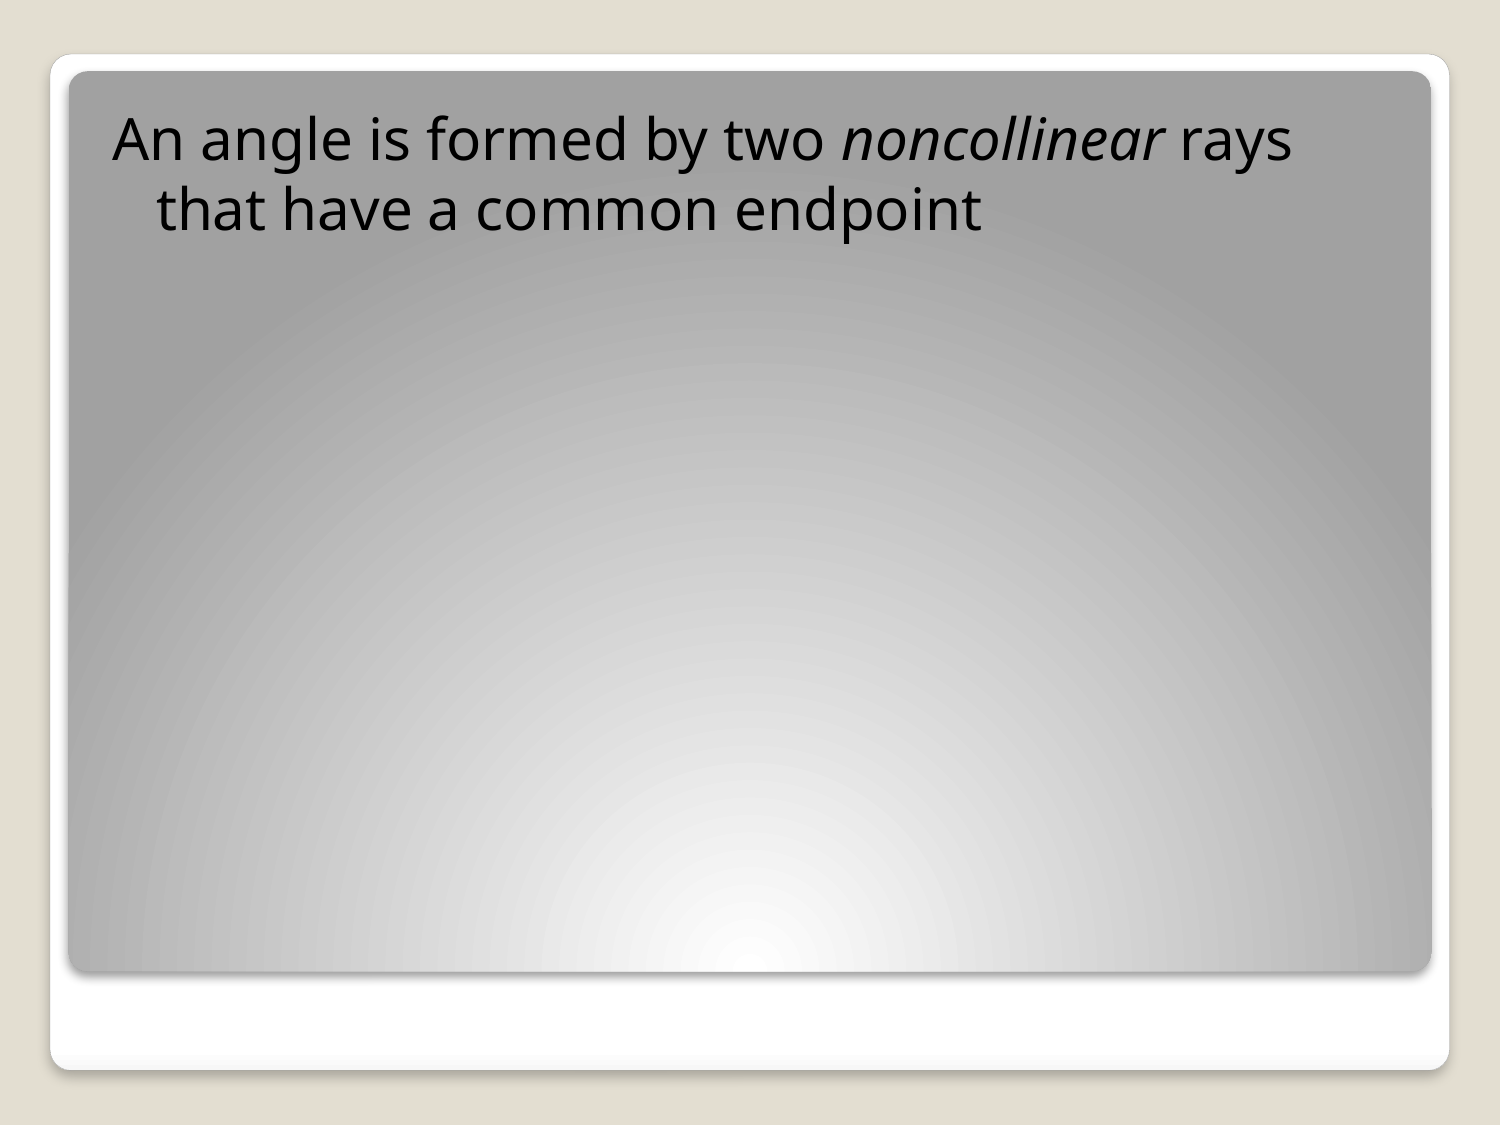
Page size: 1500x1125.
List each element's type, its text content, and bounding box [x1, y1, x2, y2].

list An angle is formed by two noncollinear rays that have a common endpoint [82, 86, 1425, 774]
